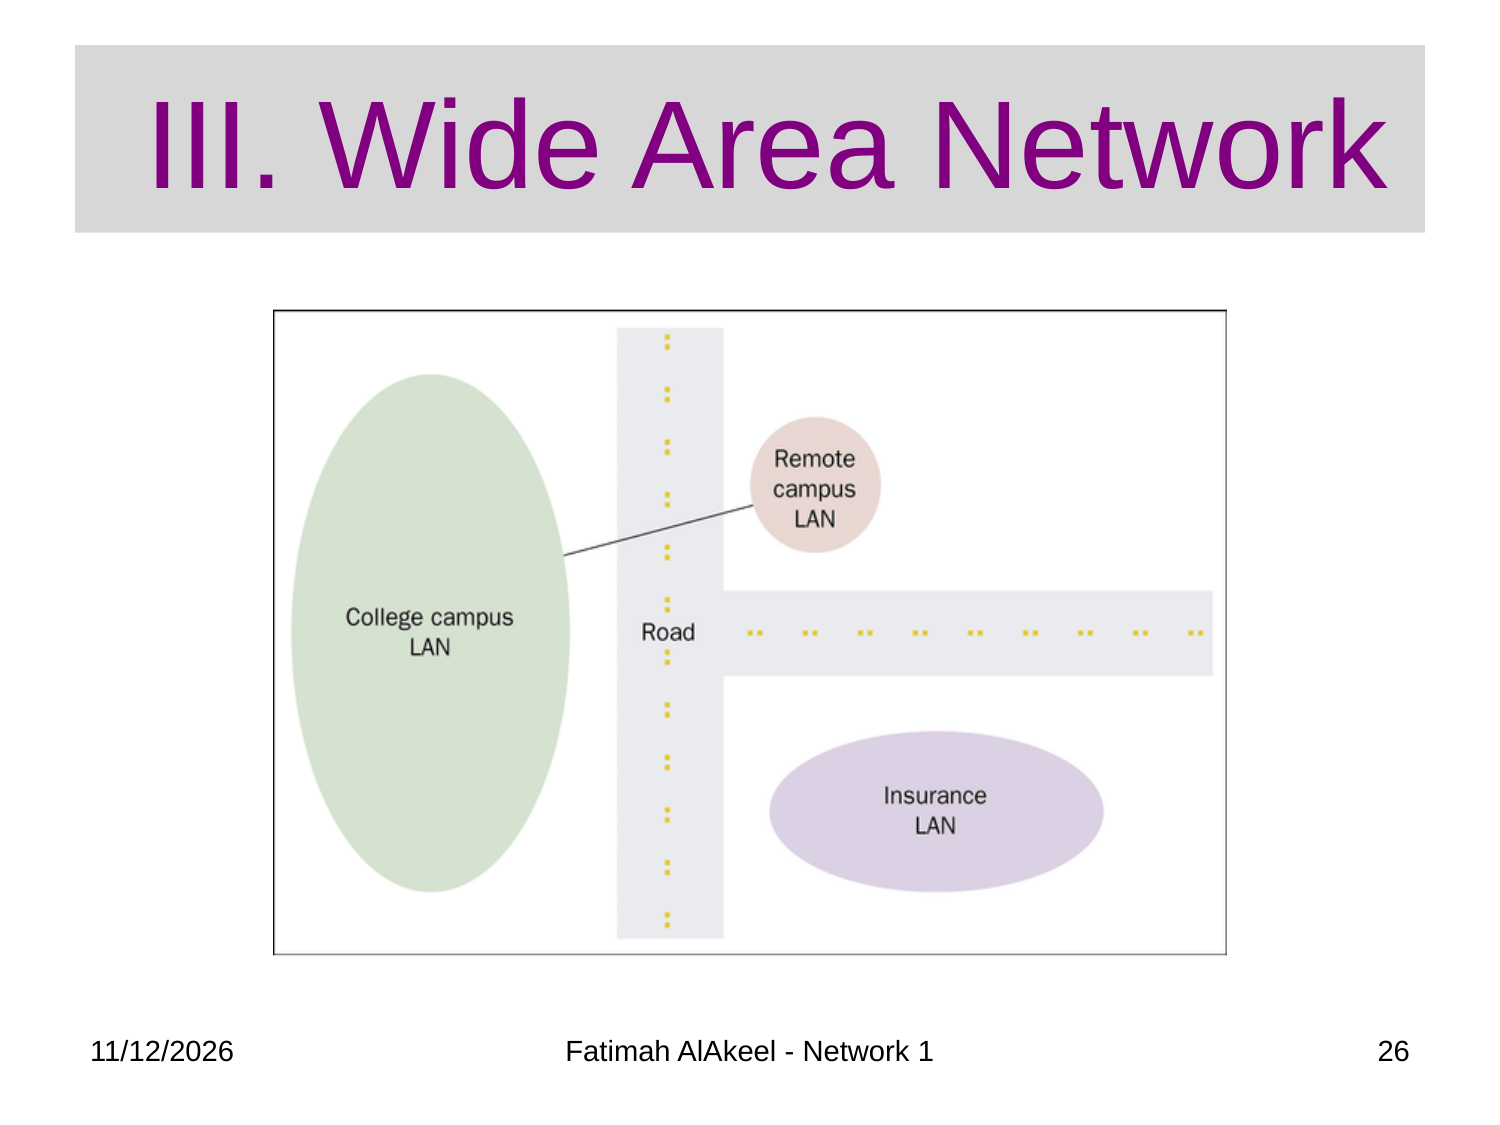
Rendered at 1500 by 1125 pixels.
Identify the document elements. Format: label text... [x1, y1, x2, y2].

slide_number 26 [1074, 1024, 1426, 1103]
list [273, 262, 1227, 1006]
footer Fatimah AlAkeel - Network 1 [512, 1024, 988, 1103]
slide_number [74, 1024, 426, 1103]
title III. Wide Area Network [74, 44, 1426, 233]
